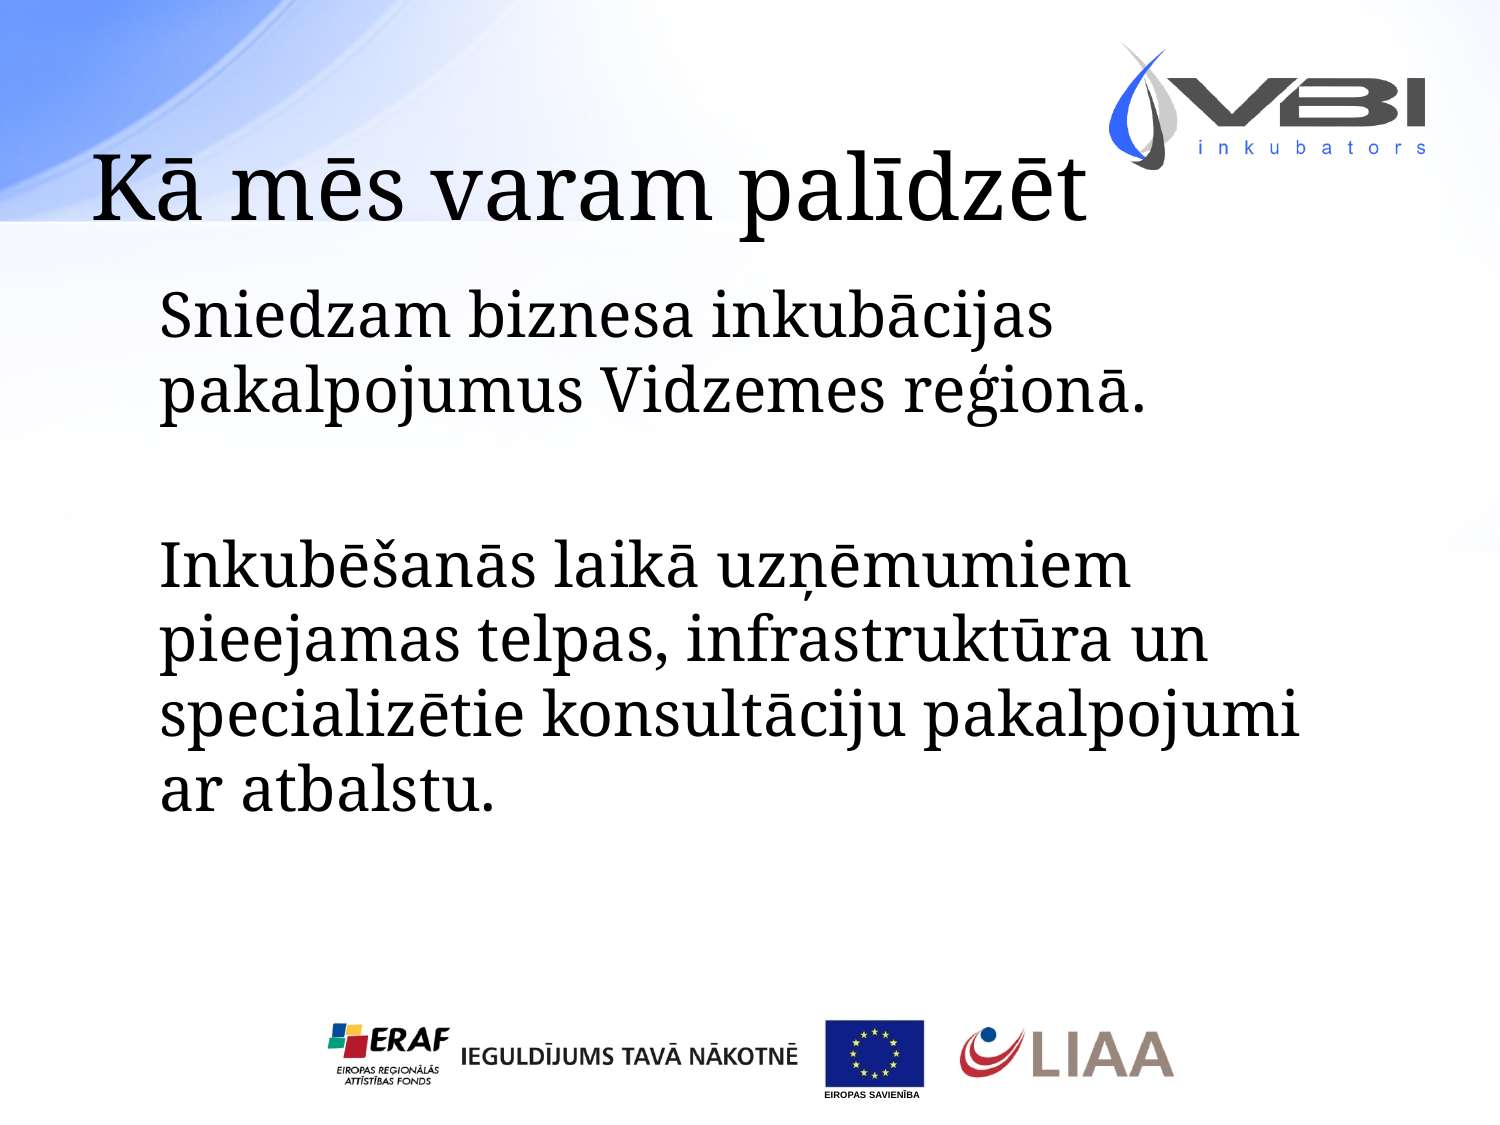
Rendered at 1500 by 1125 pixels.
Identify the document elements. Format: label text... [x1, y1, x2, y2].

title Kā mēs varam palīdzēt [74, 58, 1426, 247]
picture [0, 0, 1500, 1125]
list Sniedzam biznesa inkubācijas pakalpojumus Vidzemes reģionā. Inkubēšanās laikā uzņēmumiem pieejamas telpas, infrastruktūra un specializētie konsultāciju pakalpojumi ar atbalstu. [88, 266, 1331, 965]
